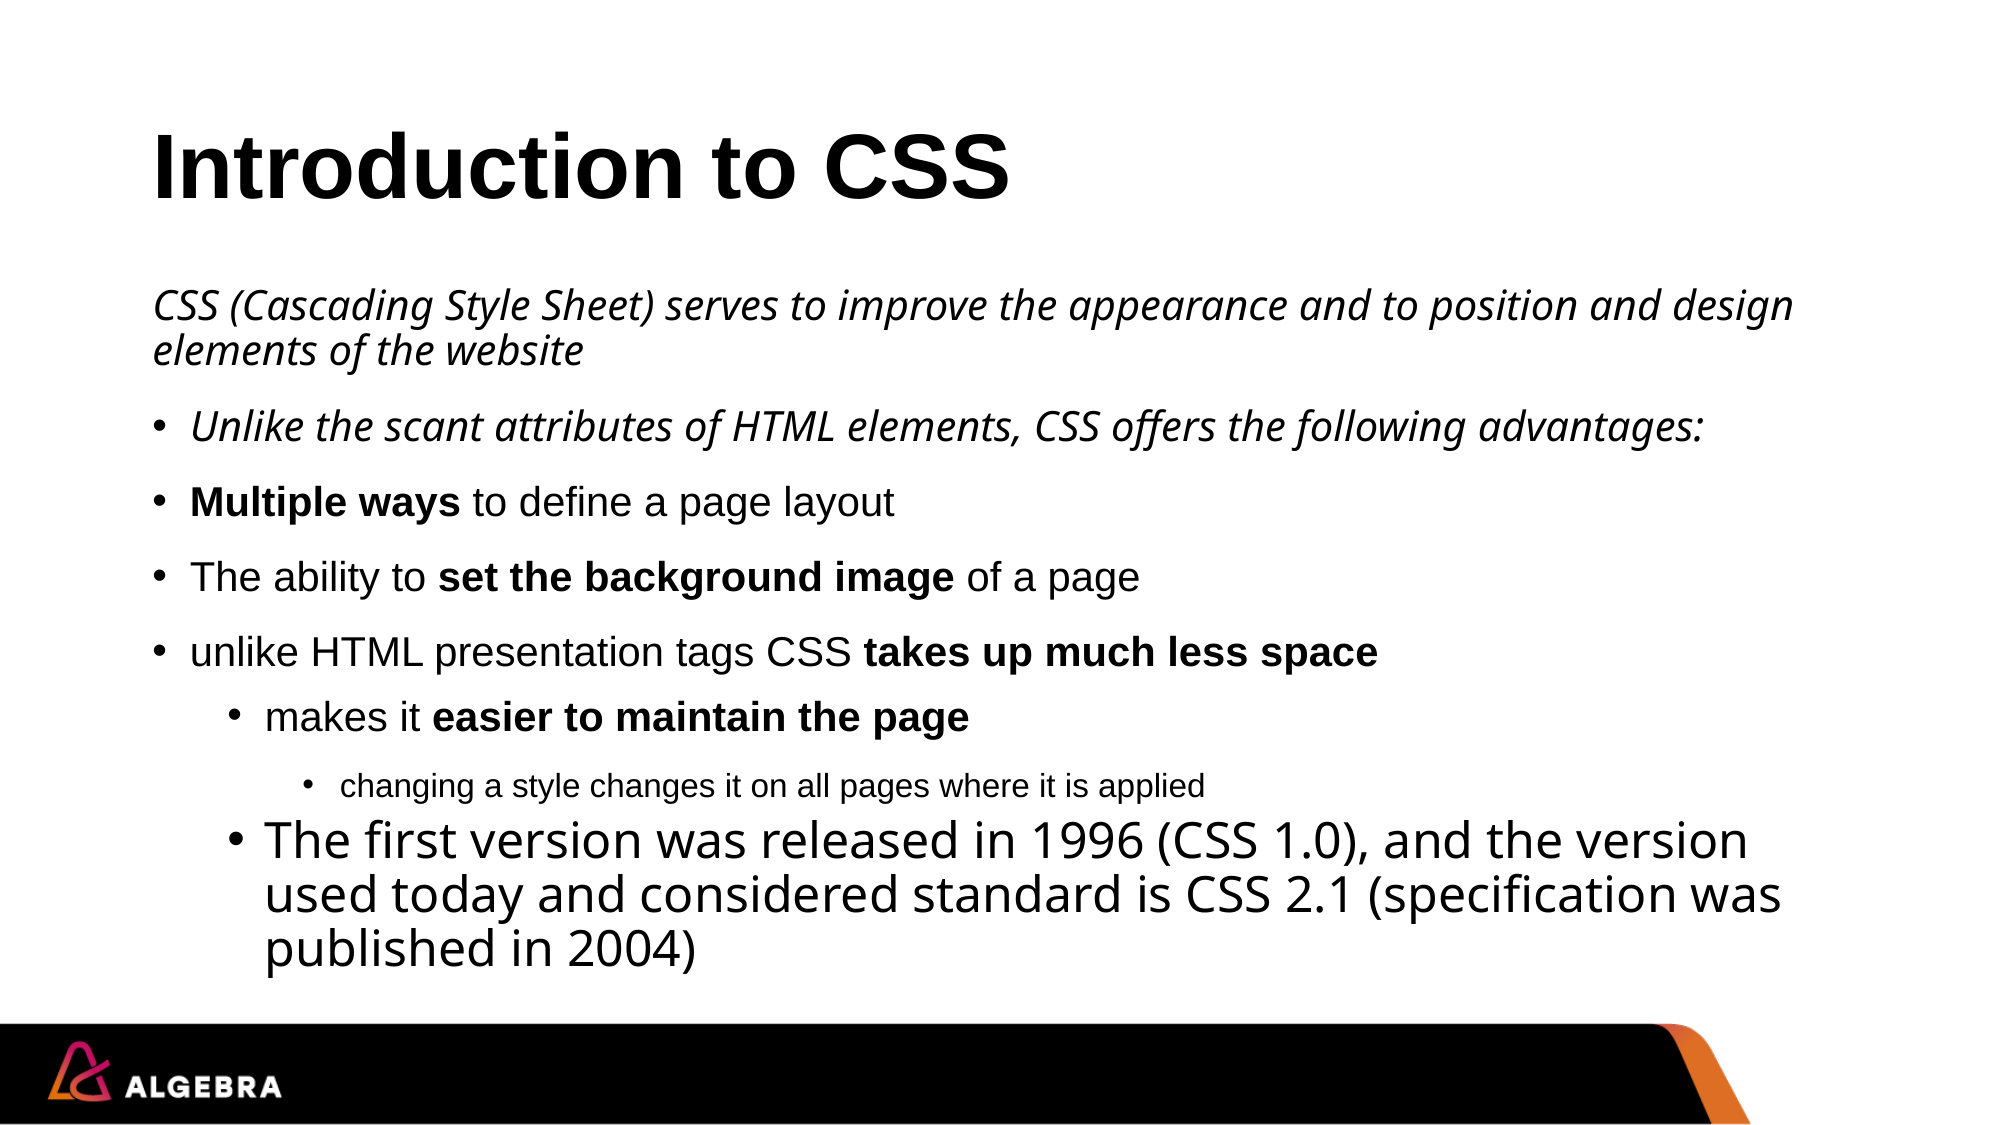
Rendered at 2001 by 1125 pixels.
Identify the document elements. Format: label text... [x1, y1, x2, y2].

picture [0, 1023, 1958, 1125]
list CSS (Cascading Style Sheet) serves to improve the appearance and to position and design elements of the website Unlike the scant attributes of HTML elements, CSS offers the following advantages: Multiple ways to define a page layout The ability to set the background image of a page unlike HTML presentation tags CSS takes up much less space makes it easier to maintain the page changing a style changes it on all pages where it is applied The first version was released in 1996 (CSS 1.0), and the version used today and considered standard is CSS 2.1 (specification was published in 2004) [137, 277, 1863, 992]
title Introduction to CSS [137, 59, 1863, 277]
